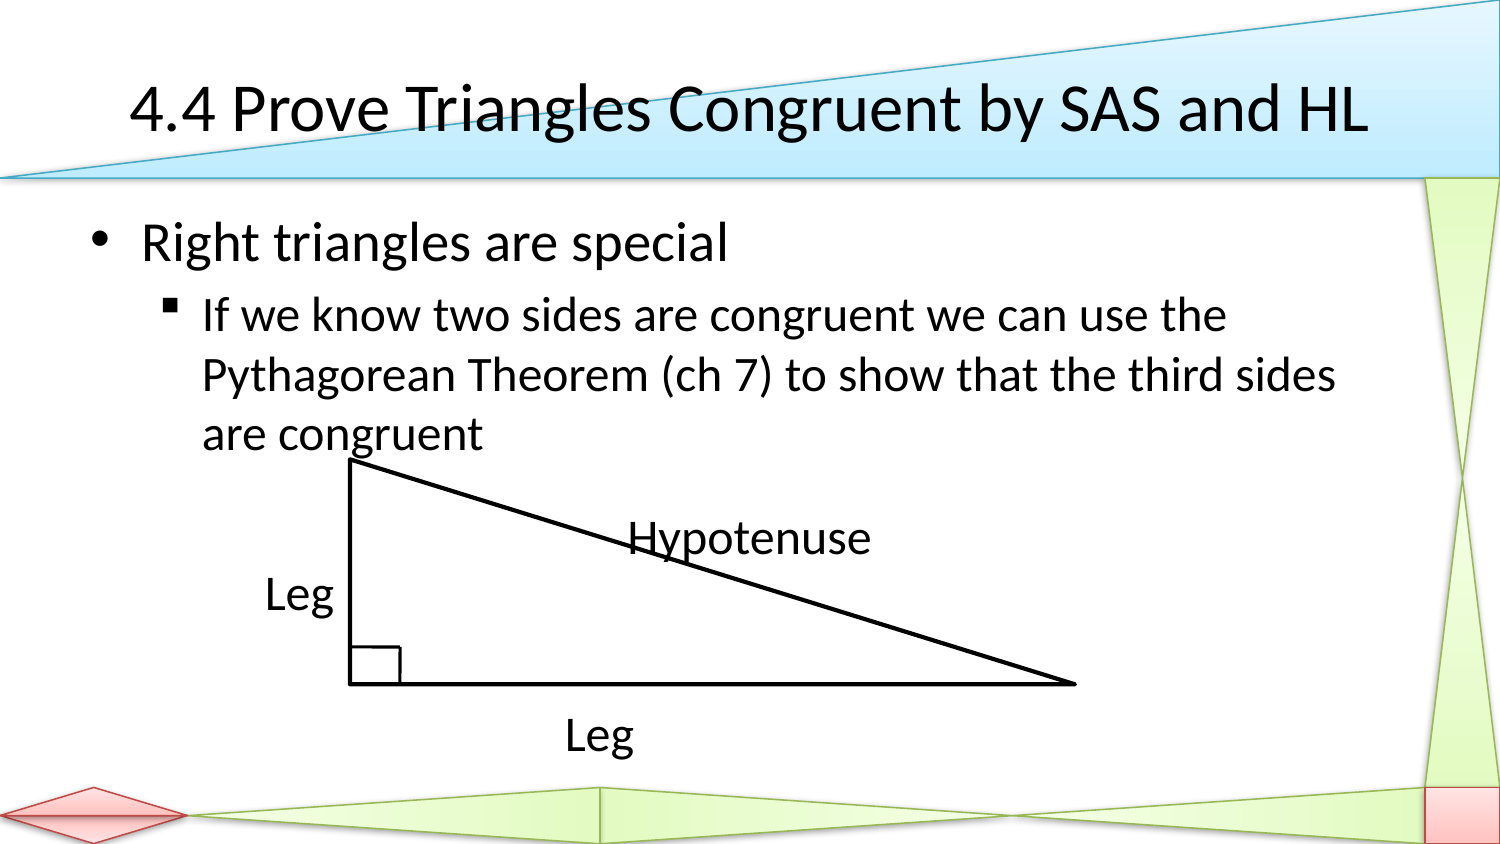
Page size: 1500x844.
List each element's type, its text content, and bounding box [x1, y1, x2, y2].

list Right triangles are special If we know two sides are congruent we can use the Pythagorean Theorem (ch 7) to show that the third sides are congruent [75, 196, 1425, 469]
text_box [349, 459, 1076, 685]
title 4.4 Prove Triangles Congruent by SAS and HL [75, 33, 1425, 175]
text_box Leg [549, 694, 800, 769]
text_box Leg [249, 553, 344, 628]
